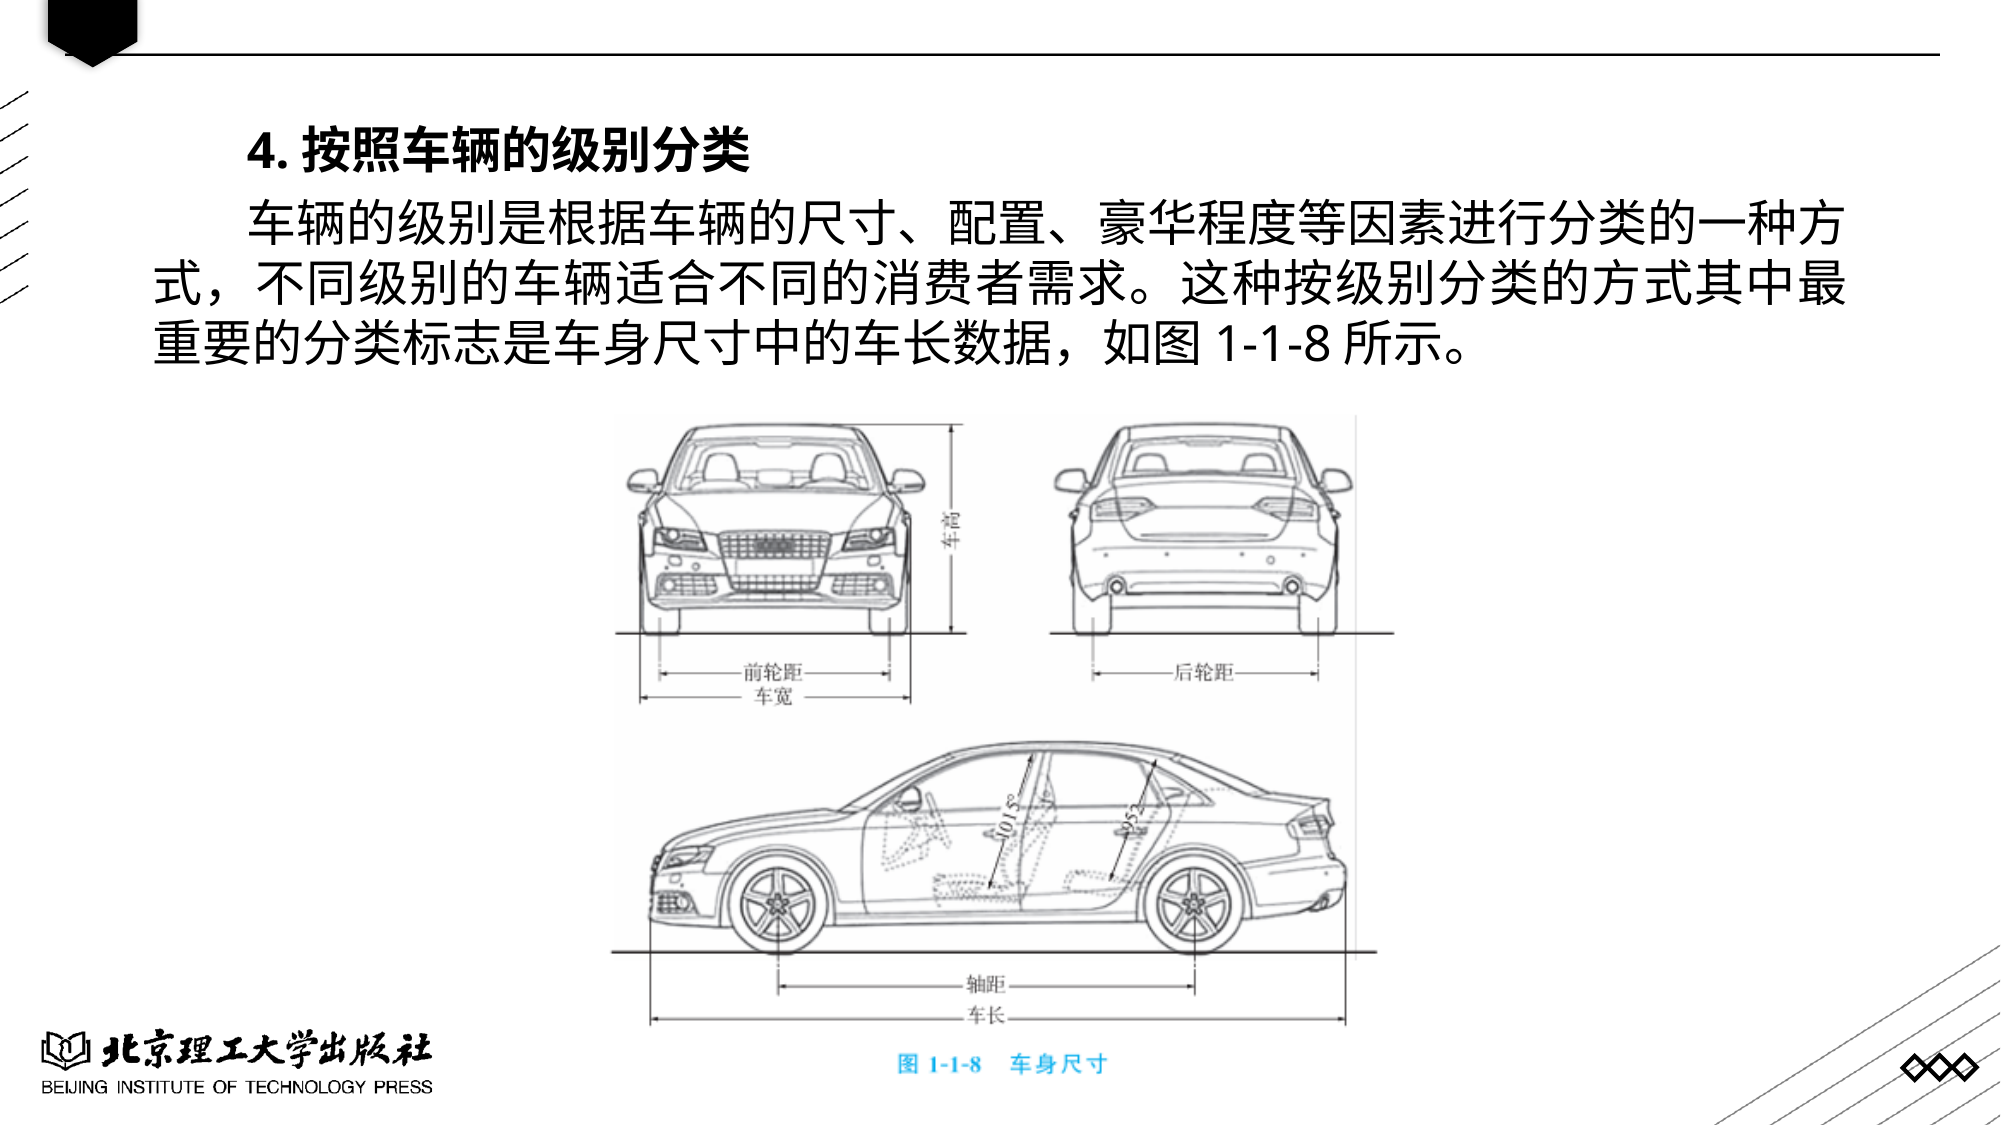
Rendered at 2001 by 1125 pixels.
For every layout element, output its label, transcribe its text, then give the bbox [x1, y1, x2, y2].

picture [0, 0, 2001, 1125]
text_box 4.按照车辆的级别分类 车辆的级别是根据车辆的尺寸、配置、豪华程度等因素进行分类的一种方式，不同级别的车辆适合不同的消费者需求。这种按级别分类的方式其中最重要的分类标志是车身尺寸中的车长数据，如图1-1-8所示。 [137, 111, 1863, 379]
